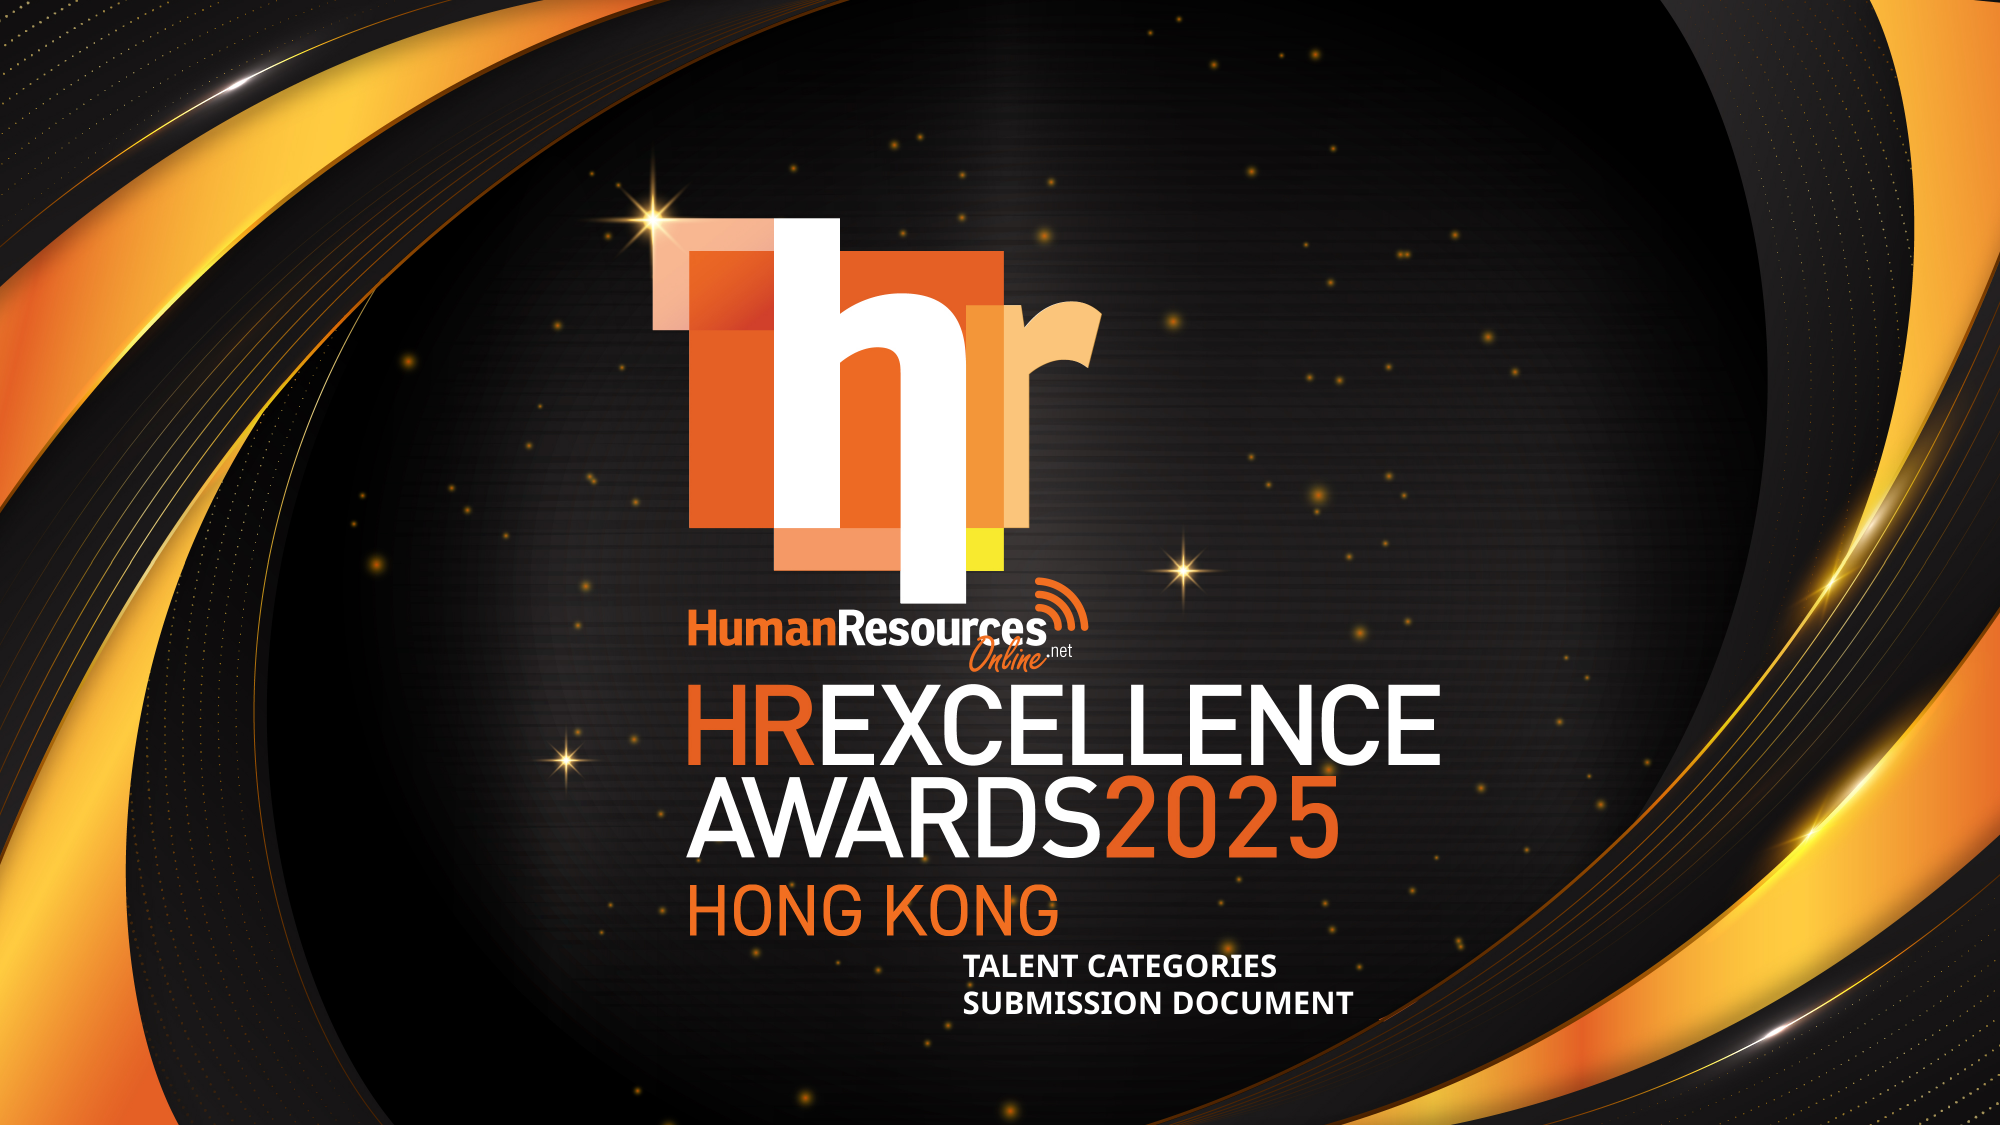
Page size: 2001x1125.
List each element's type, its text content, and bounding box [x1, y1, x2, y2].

picture [0, 0, 2000, 1125]
text_box TALENT CATEGORIES SUBMISSION DOCUMENT [948, 900, 1799, 1066]
